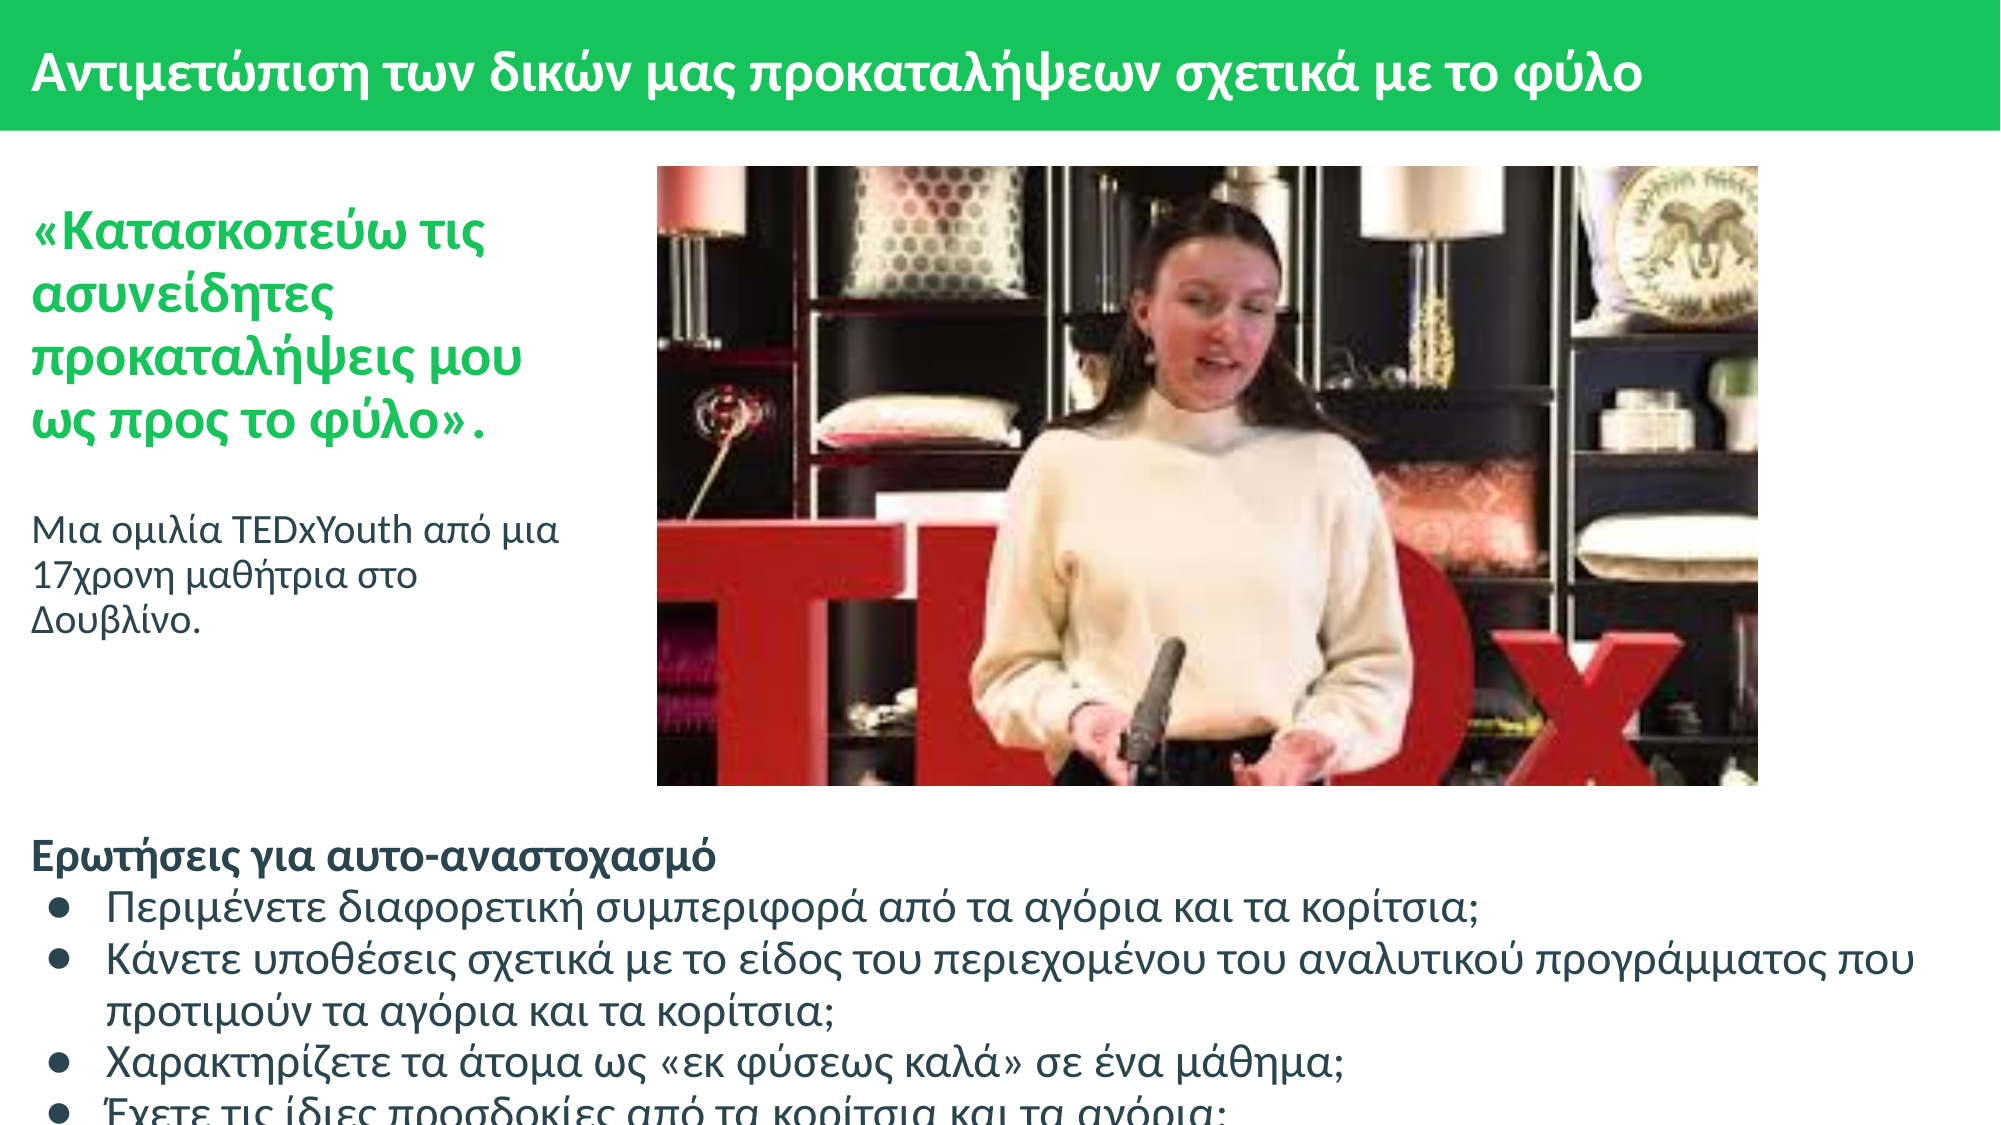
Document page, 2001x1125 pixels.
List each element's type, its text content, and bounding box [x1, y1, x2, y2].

title Αντιμετώπιση των δικών μας προκαταλήψεων σχετικά με το φύλο [16, 13, 1976, 131]
list «Κατασκοπεύω τις ασυνείδητες προκαταλήψεις μου ως προς το φύλο». Μια ομιλία TEDxYouth από μια 17χρονη μαθήτρια στο Δουβλίνο. [16, 192, 603, 490]
list Ερωτήσεις για αυτο-αναστοχασμό Περιμένετε διαφορετική συμπεριφορά από τα αγόρια και τα κορίτσια; Κάνετε υποθέσεις σχετικά με το είδος του περιεχομένου του αναλυτικού προγράμματος που προτιμούν τα αγόρια και τα κορίτσια; Χαρακτηρίζετε τα άτομα ως «εκ φύσεως καλά» σε ένα μάθημα; Έχετε τις ίδιες προσδοκίες από τα κορίτσια και τα αγόρια; [16, 822, 1988, 1125]
picture [656, 166, 1758, 787]
